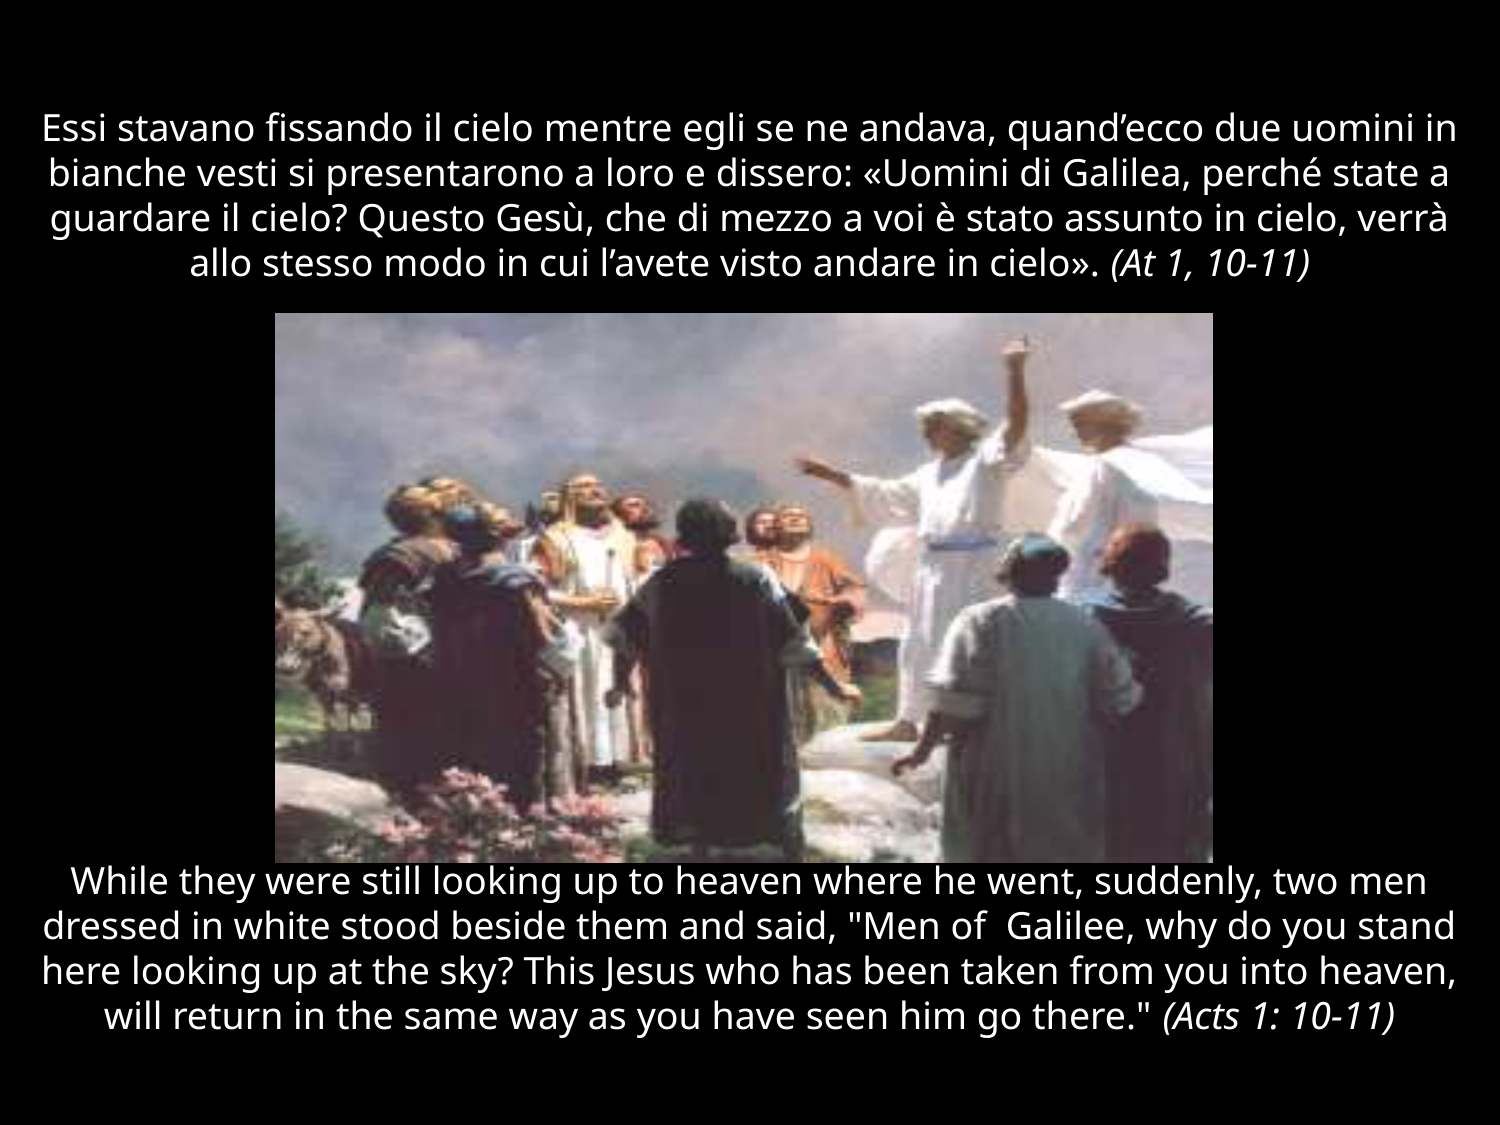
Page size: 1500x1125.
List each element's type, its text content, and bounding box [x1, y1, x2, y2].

picture [274, 313, 1213, 863]
title Essi stavano fissando il cielo mentre egli se ne andava, quand’ecco due uomini in bianche vesti si presentarono a loro e dissero: «Uomini di Galilea, perché state a guardare il cielo? Questo Gesù, che di mezzo a voi è stato assunto in cielo, verrà allo stesso modo in cui l’avete visto andare in cielo». (At 1, 10-11) [0, 99, 1500, 288]
text_box While they were still looking up to heaven where he went, suddenly, two men dressed in white stood beside them and said, "Men of Galilee, why do you stand here looking up at the sky? This Jesus who has been taken from you into heaven, will return in the same way as you have seen him go there." (Acts 1: 10-11) [0, 849, 1500, 1045]
